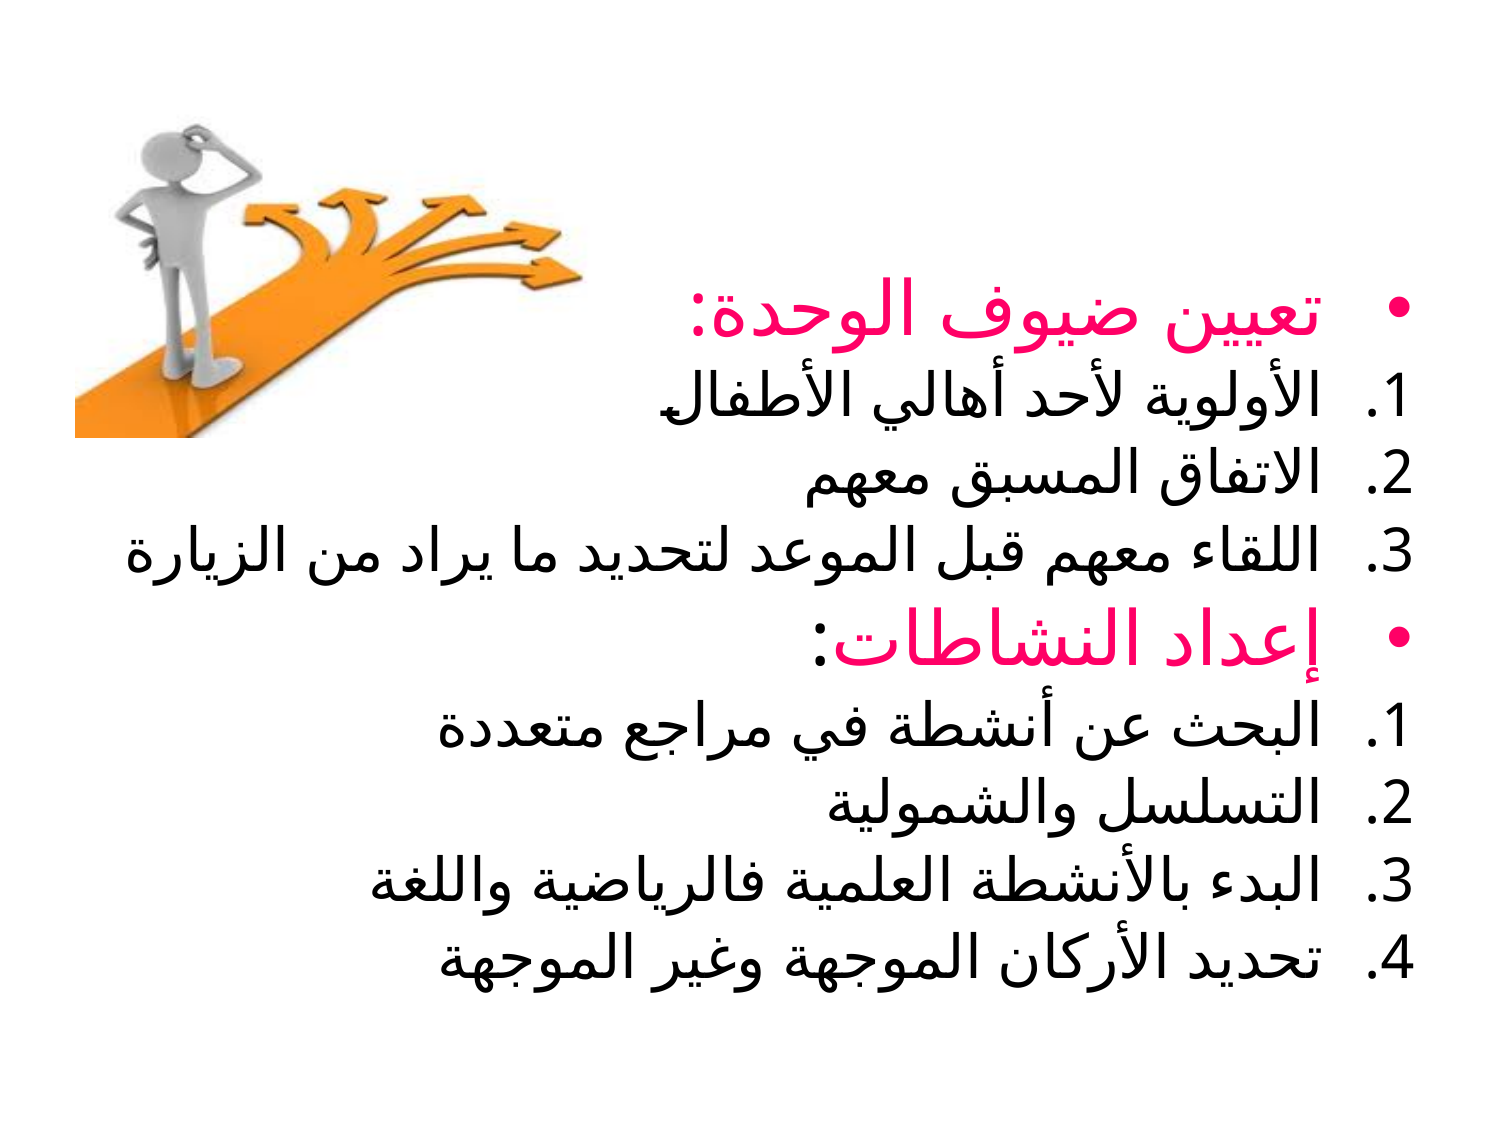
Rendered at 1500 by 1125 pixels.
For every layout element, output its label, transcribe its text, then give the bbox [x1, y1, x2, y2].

list تعيين ضيوف الوحدة: الأولوية لأحد أهالي الأطفال الاتفاق المسبق معهم اللقاء معهم قبل الموعد لتحديد ما يراد من الزيارة إعداد النشاطات: البحث عن أنشطة في مراجع متعددة التسلسل والشمولية البدء بالأنشطة العلمية فالرياضية واللغة تحديد الأركان الموجهة وغير الموجهة [75, 262, 1425, 1005]
picture [74, 87, 613, 438]
